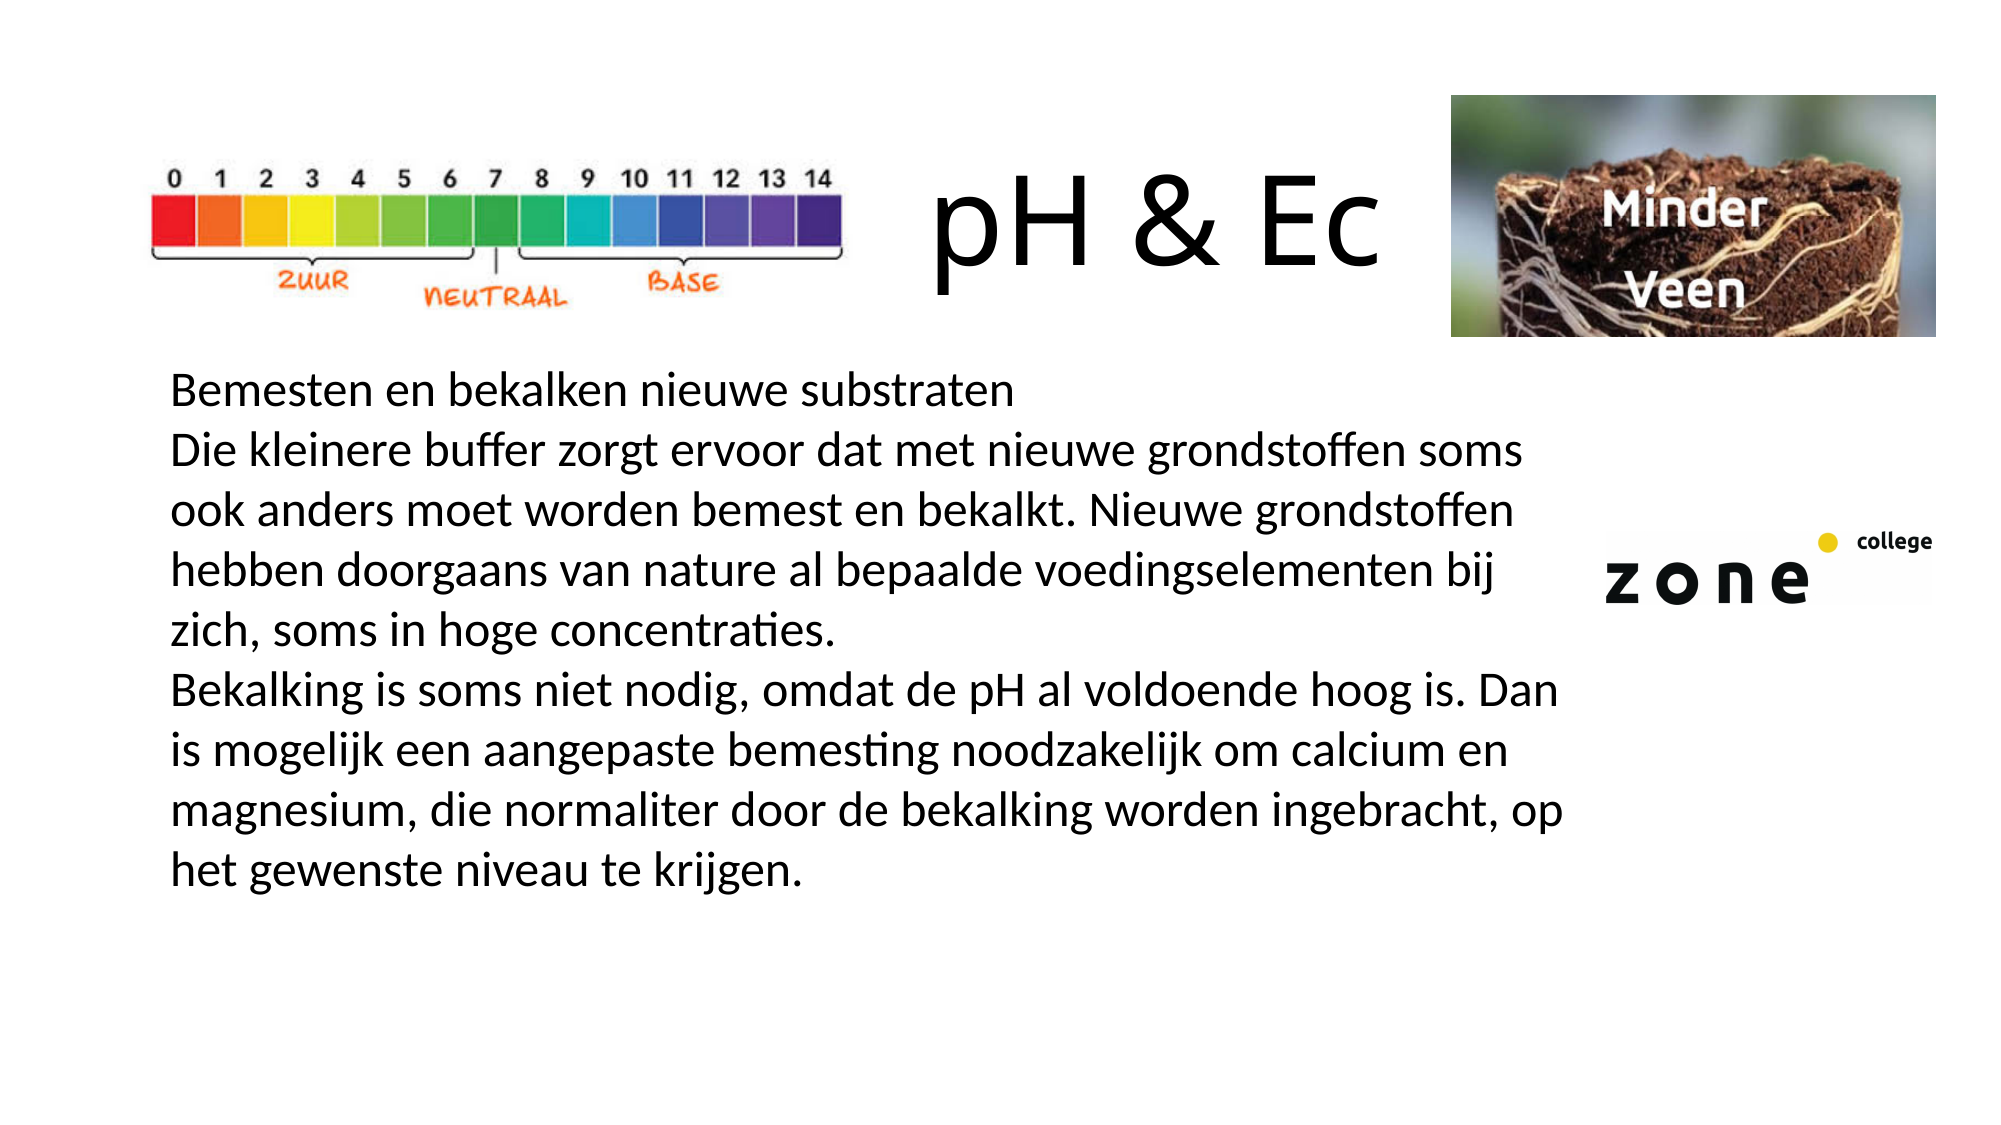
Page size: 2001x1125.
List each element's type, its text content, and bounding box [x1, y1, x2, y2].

picture [1606, 531, 1932, 605]
text_box pH & Ec [912, 133, 1399, 298]
text_box Bemesten en bekalken nieuwe substraten Die kleinere buffer zorgt ervoor dat met nieuwe grondstoffen soms ook anders moet worden bemest en bekalkt. Nieuwe grondstoffen hebben doorgaans van nature al bepaalde voedingselementen bij zich, soms in hoge concentraties. Bekalking is soms niet nodig, omdat de pH al voldoende hoog is. Dan is mogelijk een aangepaste bemesting noodzakelijk om calcium en magnesium, die normaliter door de bekalking worden ingebracht, op het gewenste niveau te krijgen. [155, 349, 1583, 905]
picture [1451, 94, 1936, 338]
picture [136, 147, 860, 318]
